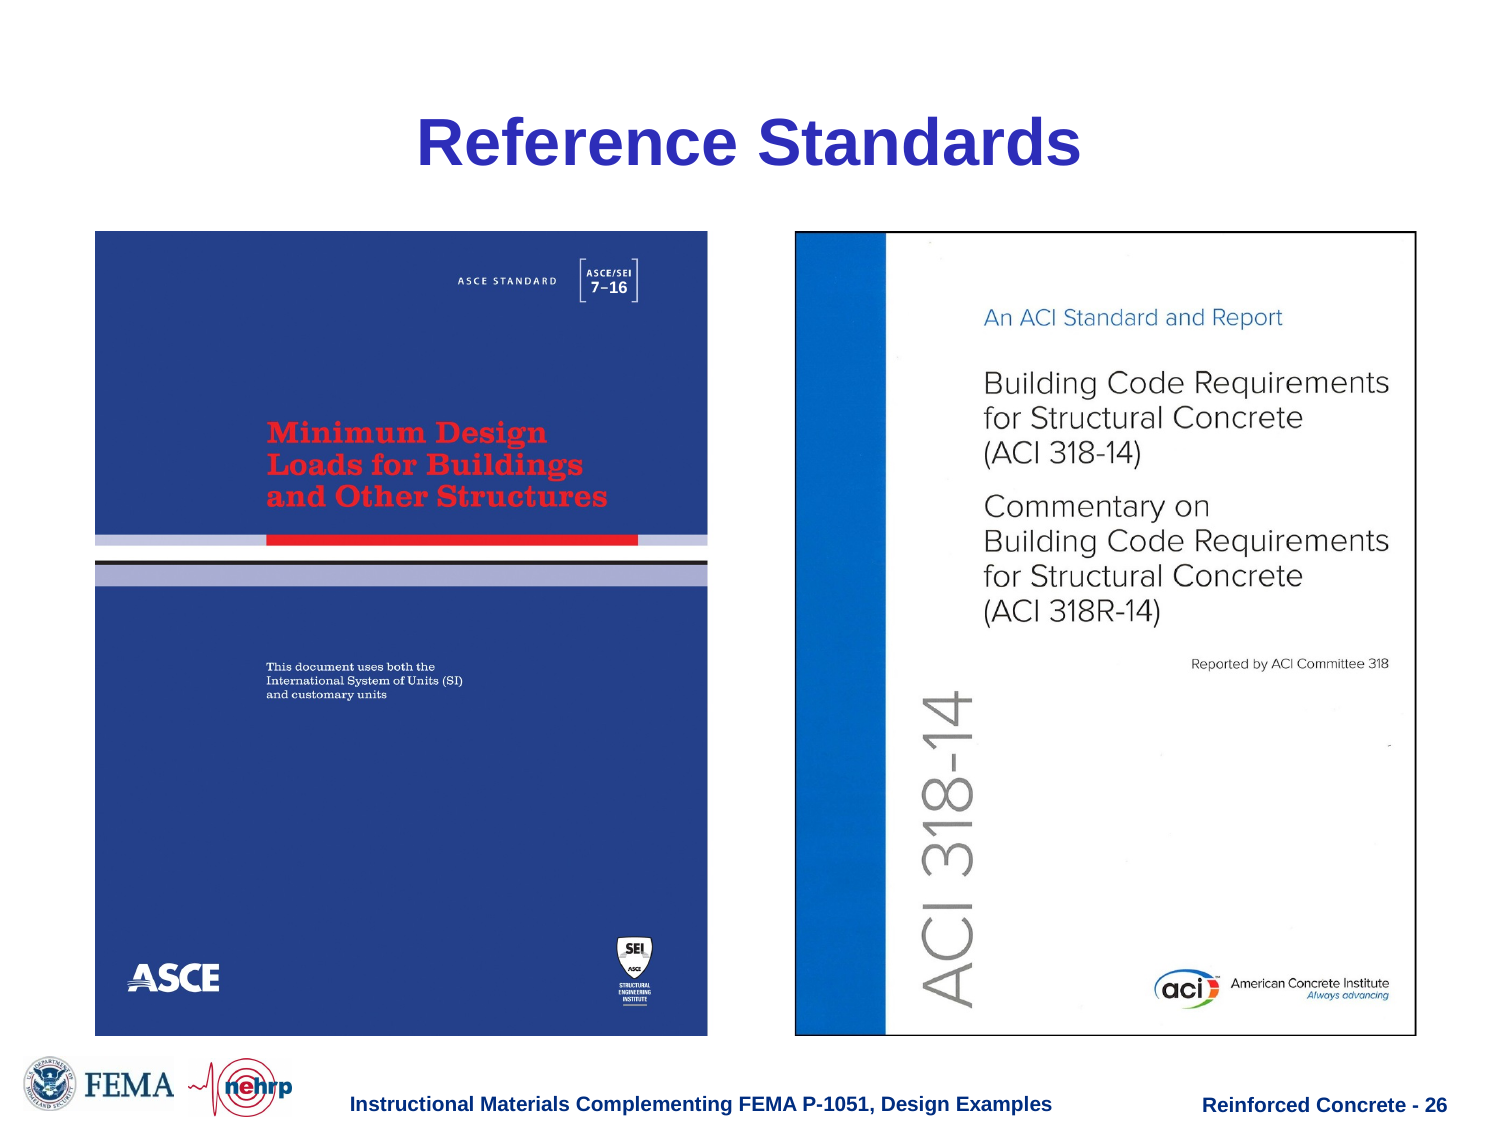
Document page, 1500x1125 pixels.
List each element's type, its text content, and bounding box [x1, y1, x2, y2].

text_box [95, 231, 1426, 1036]
title Reference Standards [74, 44, 1426, 233]
footer Instructional Materials Complementing FEMA P-1051, Design Examples [334, 1087, 1104, 1124]
picture [188, 1058, 292, 1117]
picture [23, 1056, 174, 1111]
